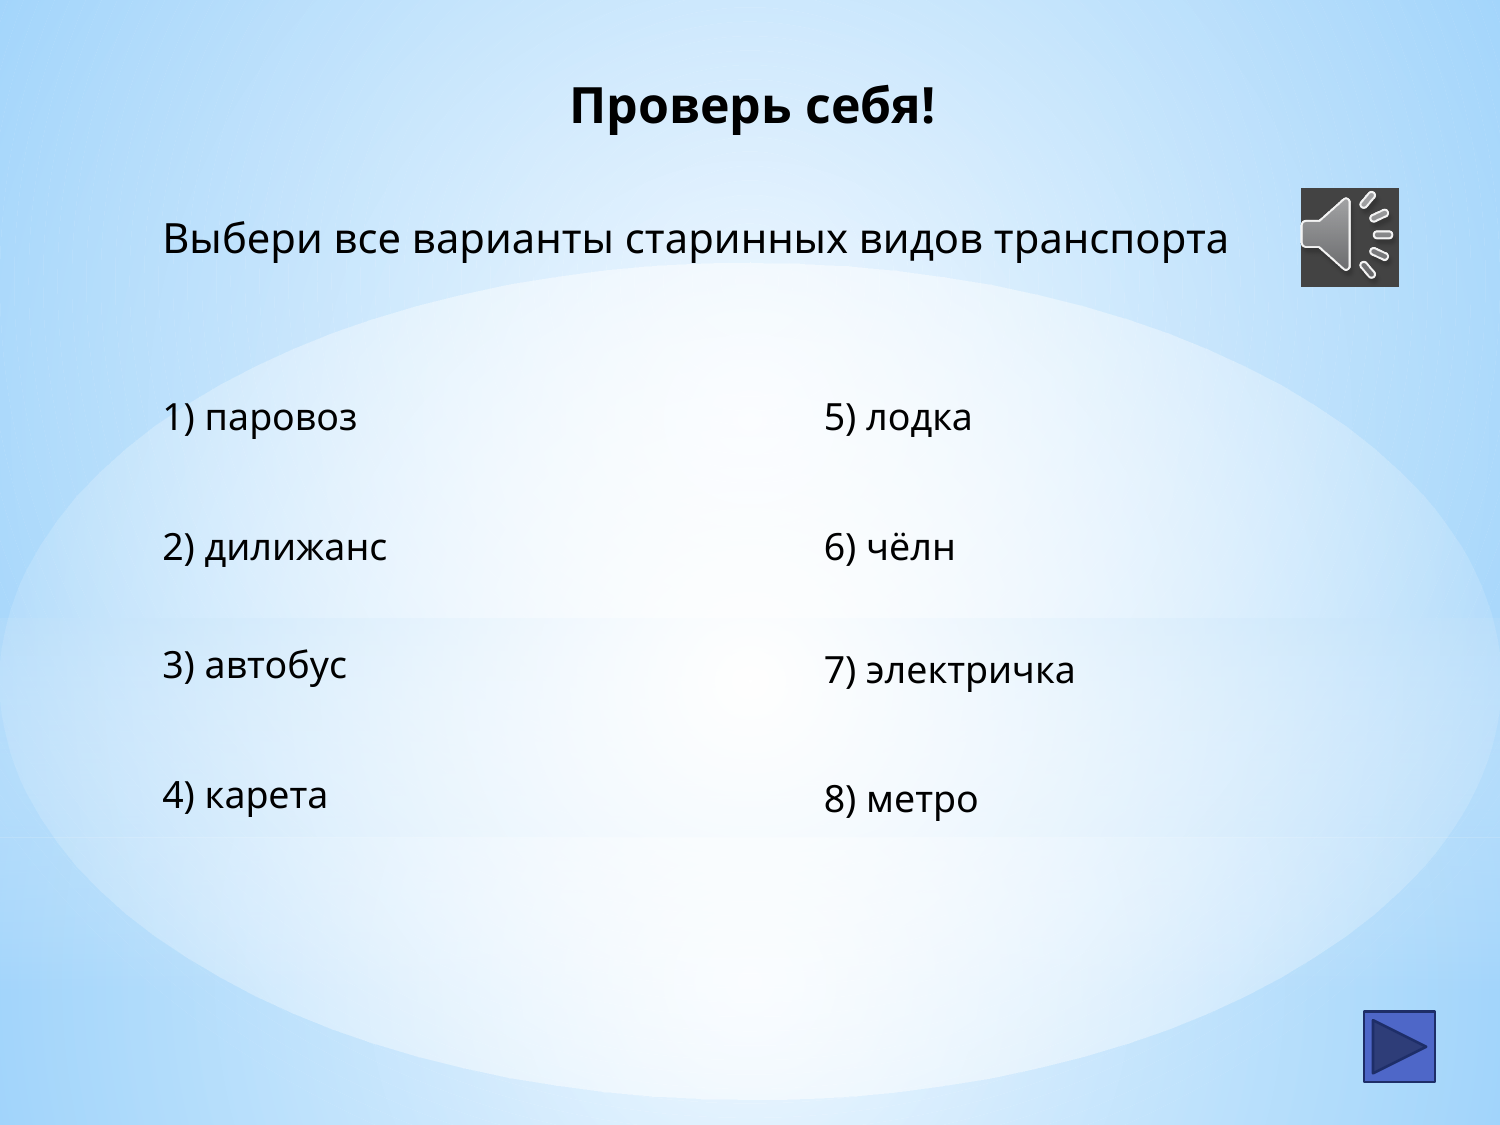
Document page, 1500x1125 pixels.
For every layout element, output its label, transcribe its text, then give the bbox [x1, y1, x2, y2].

text_box 5) лодка [809, 385, 1164, 445]
text_box 3) автобус [147, 633, 526, 694]
text_box 6) чёлн [809, 515, 1270, 575]
text_box 4) карета [147, 763, 550, 823]
text_box 7) электричка [809, 638, 1306, 698]
text_box Выбери все варианты старинных видов транспорта [147, 204, 1293, 270]
text_box 2) дилижанс [147, 515, 443, 575]
text_box 1) паровоз [147, 385, 432, 445]
text_box [1363, 1010, 1436, 1083]
picture [1299, 187, 1400, 288]
title Проверь себя! [218, 66, 1287, 161]
text_box 8) метро [809, 767, 1188, 828]
